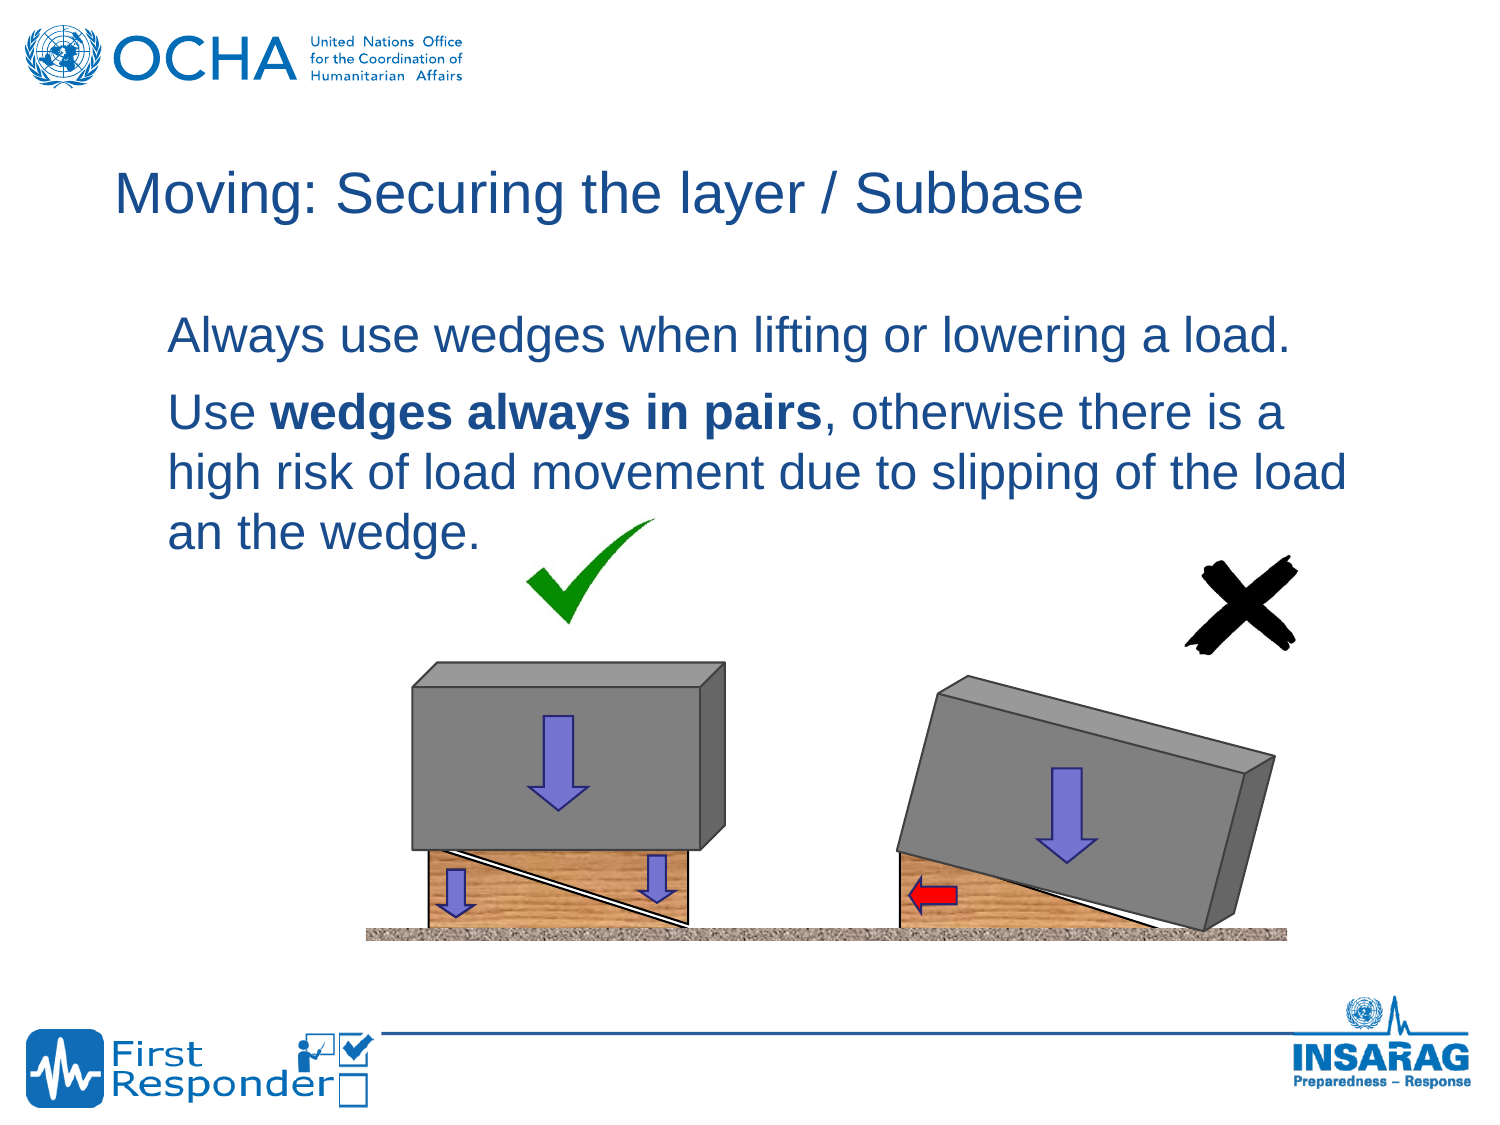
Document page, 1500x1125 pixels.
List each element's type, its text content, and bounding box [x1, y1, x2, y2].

text_box Always use wedges when lifting or lowering a load. Use wedges always in pairs, otherwise there is a high risk of load movement due to slipping of the load an the wedge. [118, 295, 1376, 567]
text_box [909, 877, 957, 914]
text_box [639, 855, 675, 903]
text_box [899, 852, 1157, 928]
text_box [365, 928, 1288, 941]
text_box [412, 662, 725, 850]
picture [1177, 540, 1306, 662]
picture [1287, 995, 1471, 1094]
text_box [529, 716, 588, 811]
text_box Moving: Securing the layer / Subbase [100, 147, 1376, 233]
text_box [428, 850, 686, 928]
picture [519, 513, 658, 633]
text_box [1037, 768, 1097, 863]
text_box [455, 850, 689, 925]
text_box [896, 675, 1275, 932]
picture [24, 1024, 375, 1113]
text_box [438, 869, 474, 918]
